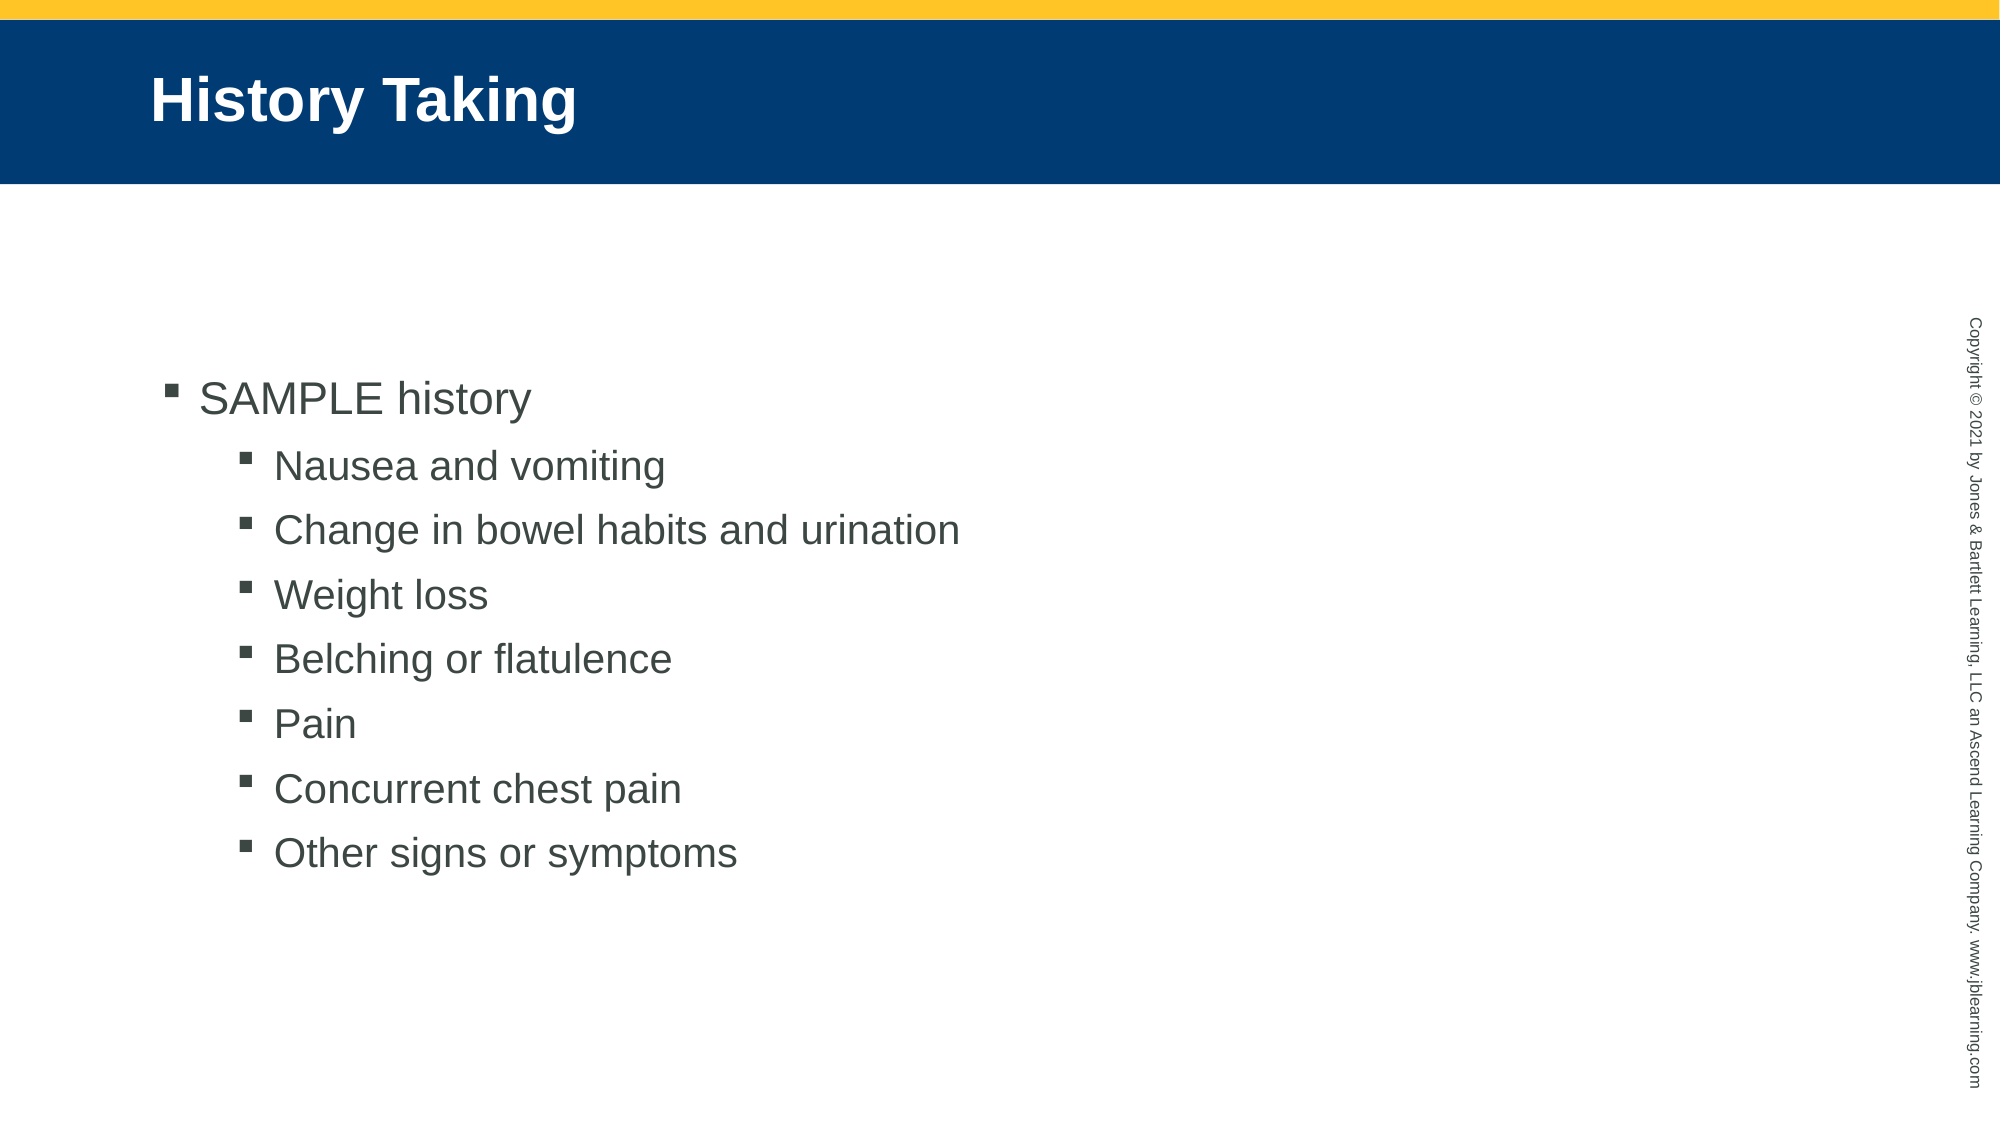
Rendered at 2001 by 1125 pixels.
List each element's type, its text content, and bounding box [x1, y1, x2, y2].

title History Taking [0, 19, 2000, 185]
list SAMPLE history Nausea and vomiting Change in bowel habits and urination Weight loss Belching or flatulence Pain Concurrent chest pain Other signs or symptoms [146, 361, 1859, 1016]
